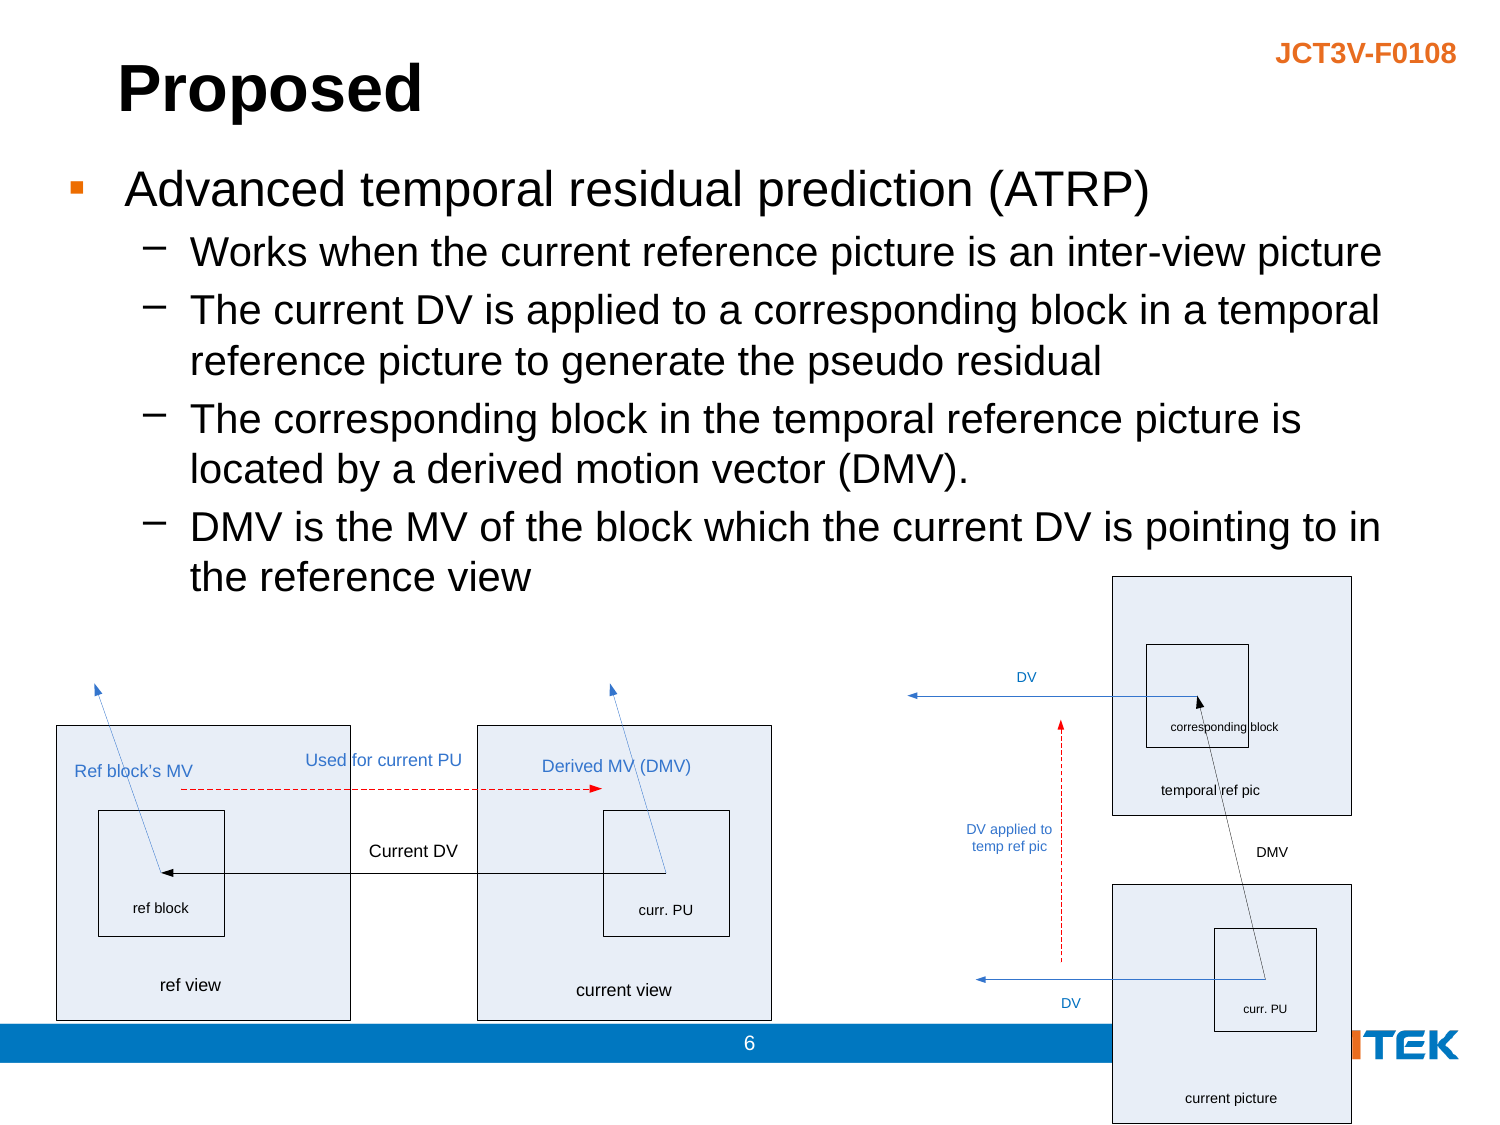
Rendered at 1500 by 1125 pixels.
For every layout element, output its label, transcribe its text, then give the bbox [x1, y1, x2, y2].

picture [0, 1023, 711, 1063]
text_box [895, 574, 1353, 1125]
slide_number 5 [711, 1022, 789, 1090]
picture [1353, 1023, 1459, 1063]
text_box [52, 668, 774, 1023]
picture [789, 1023, 895, 1063]
list Advanced temporal residual prediction (ATRP) Works when the current reference picture is an inter-view picture The current DV is applied to a corresponding block in a temporal reference picture to generate the pseudo residual The corresponding block in the temporal reference picture is located by a derived motion vector (DMV). DMV is the MV of the block which the current DV is pointing to in the reference view [52, 148, 1425, 976]
title Proposed [101, 30, 1425, 140]
